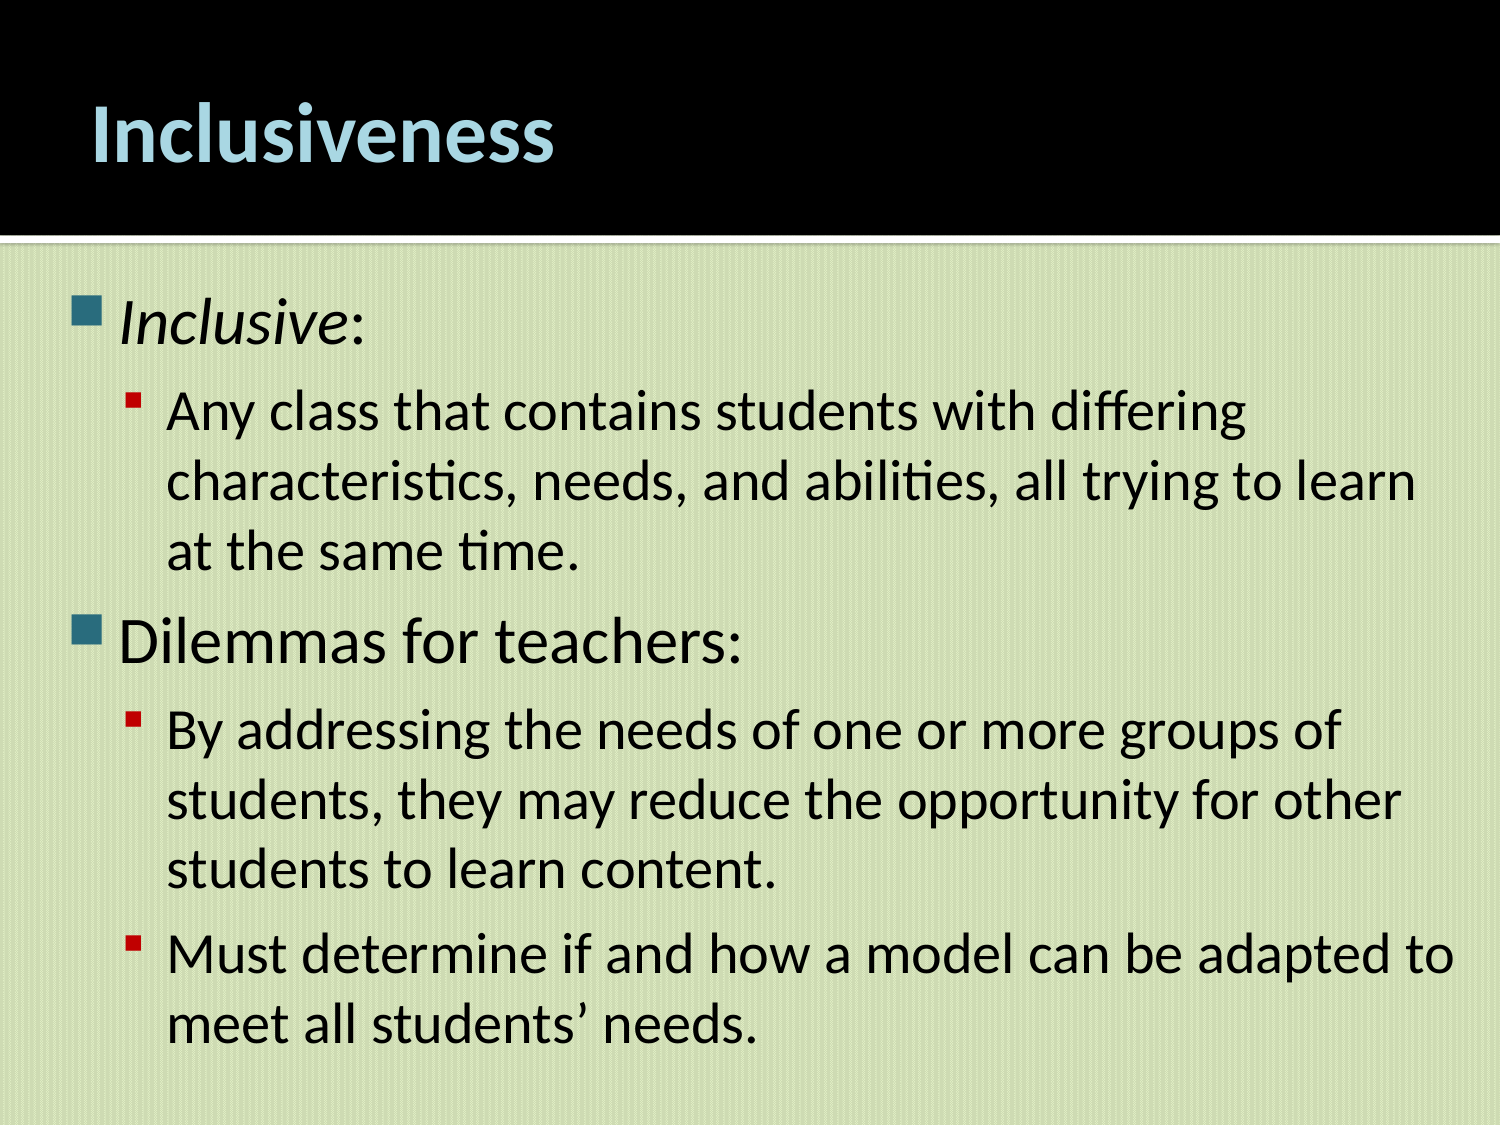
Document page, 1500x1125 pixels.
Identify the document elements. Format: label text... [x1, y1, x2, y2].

title Inclusiveness [75, 25, 1425, 231]
list Inclusive: Any class that contains students with differing characteristics, needs, and abilities, all trying to learn at the same time. Dilemmas for teachers: By addressing the needs of one or more groups of students, they may reduce the opportunity for other students to learn content. Must determine if and how a model can be adapted to meet all students’ needs. [37, 262, 1475, 1100]
